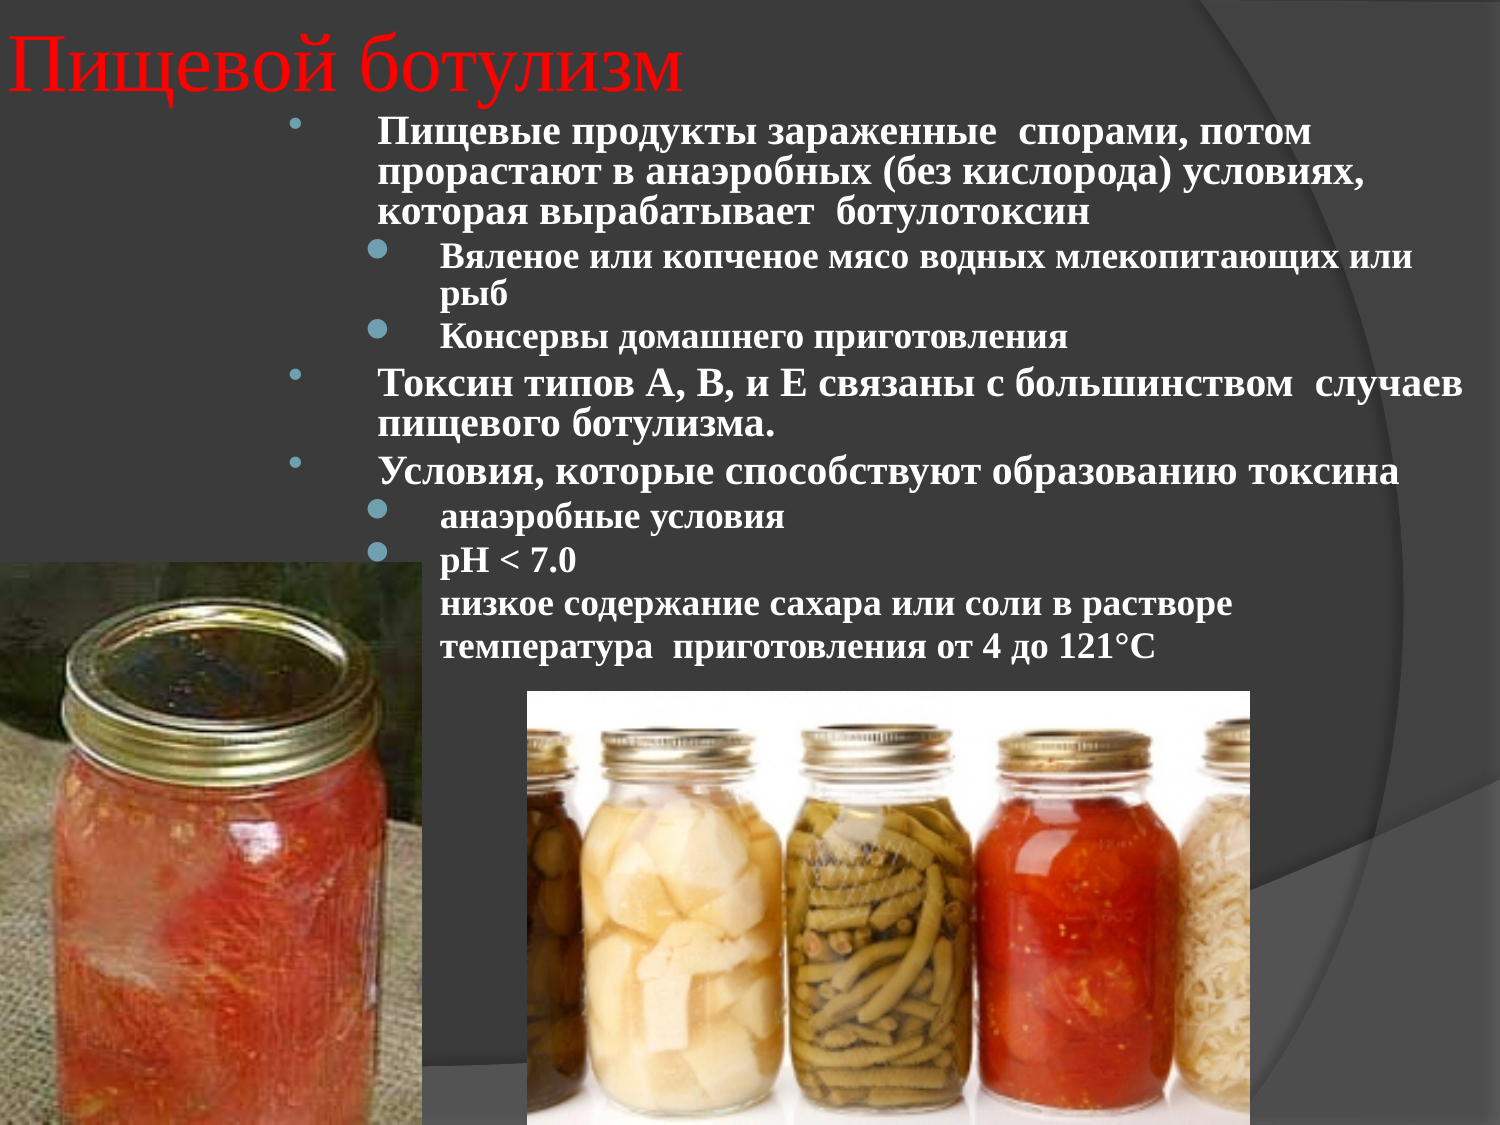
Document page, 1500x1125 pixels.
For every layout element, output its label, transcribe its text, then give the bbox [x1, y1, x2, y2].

title Пищевой ботулизм [0, 0, 757, 118]
list Пищевые продукты зараженные спорами, потом прорастают в анаэробных (без кислорода) условиях, которая вырабатывает ботулотоксин Вяленое или копченое мясо водных млекопитающих или рыб Консервы домашнего приготовления Токсин типов A, B, и E связаны с большинством случаев пищевого ботулизма. Условия, которые способствуют образованию токсина анаэробные условия pH < 7.0 низкое содержание сахара или соли в растворе температура приготовления от 4 до 121°C [275, 105, 1500, 739]
picture [0, 562, 423, 1125]
picture [527, 691, 1251, 1125]
